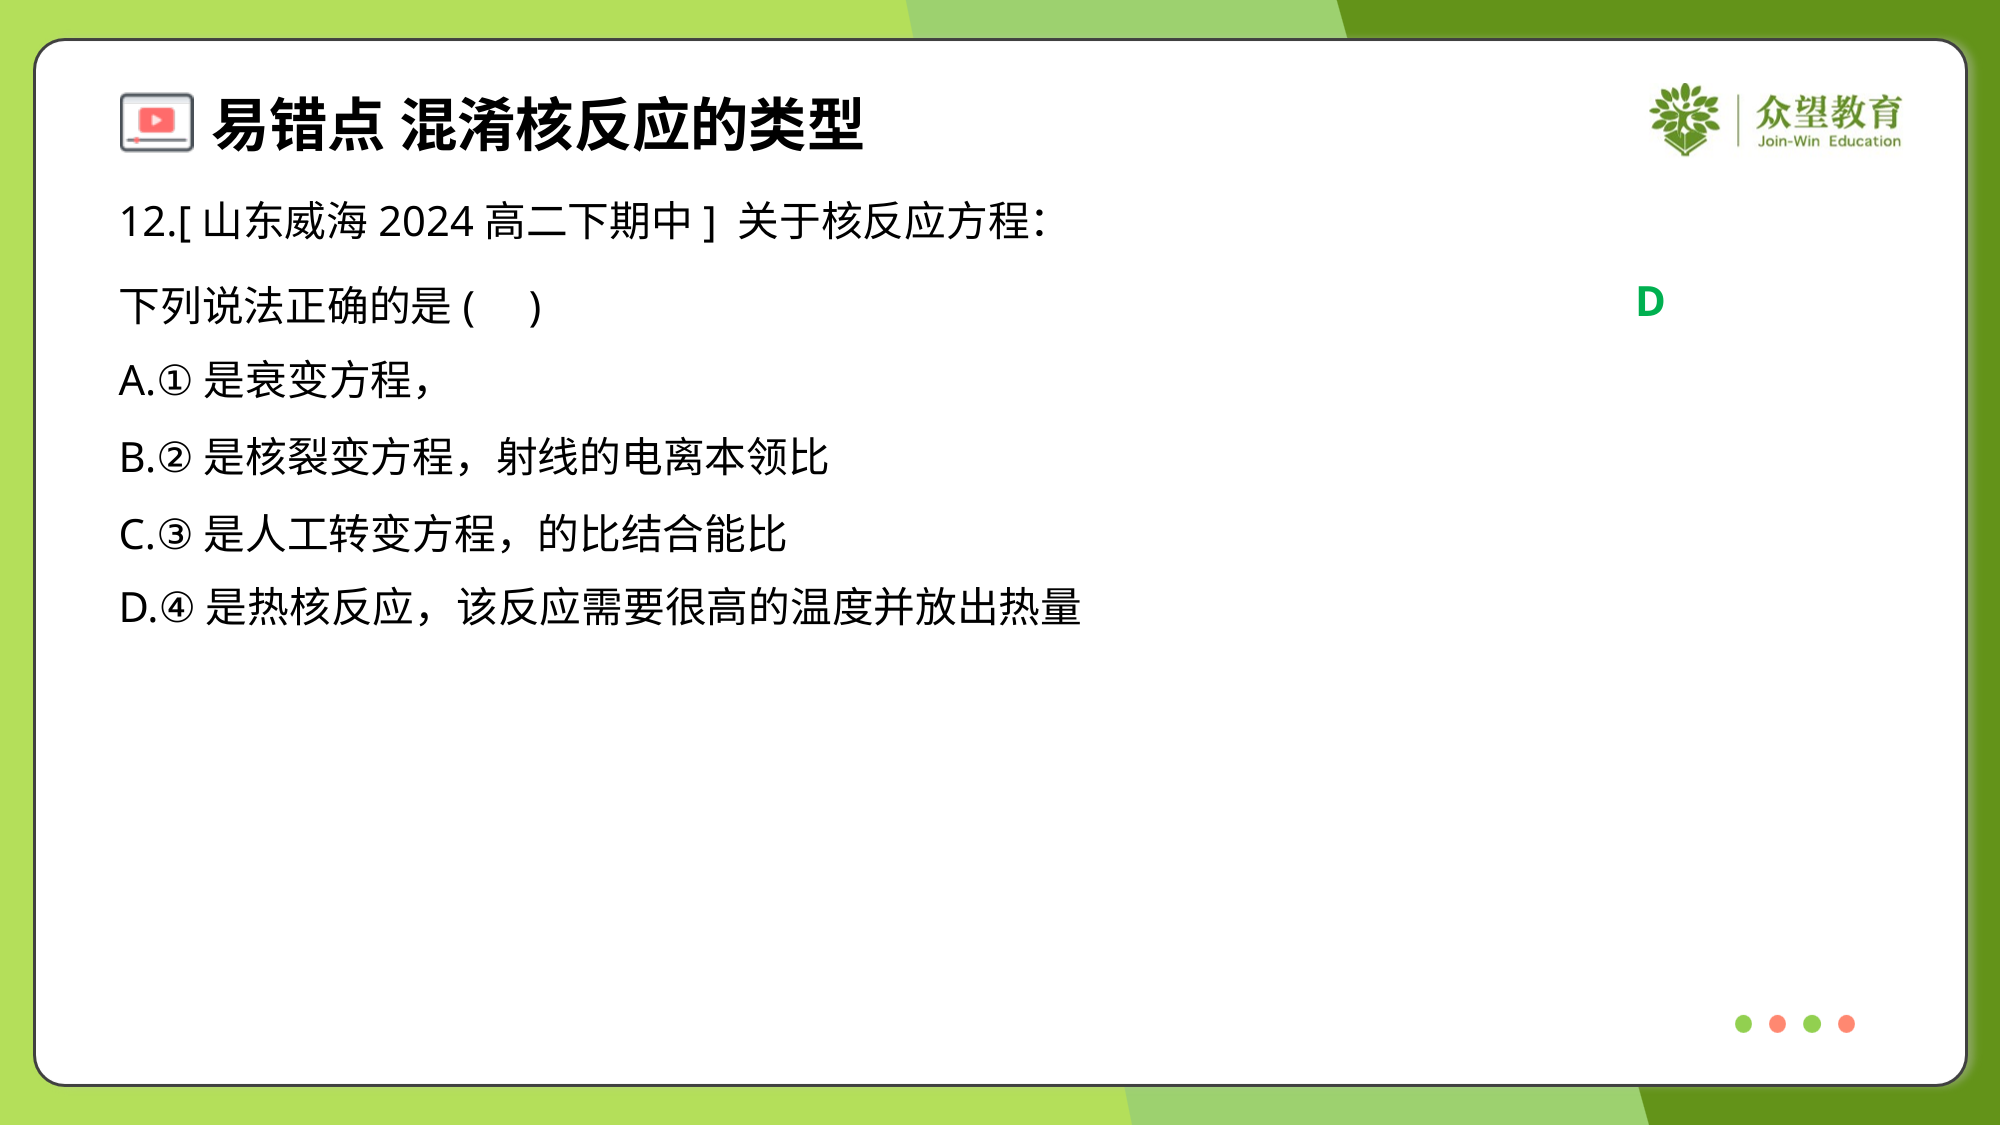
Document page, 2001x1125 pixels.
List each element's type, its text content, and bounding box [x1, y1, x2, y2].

picture [0, 0, 2000, 1125]
text_box D [1618, 272, 1683, 323]
